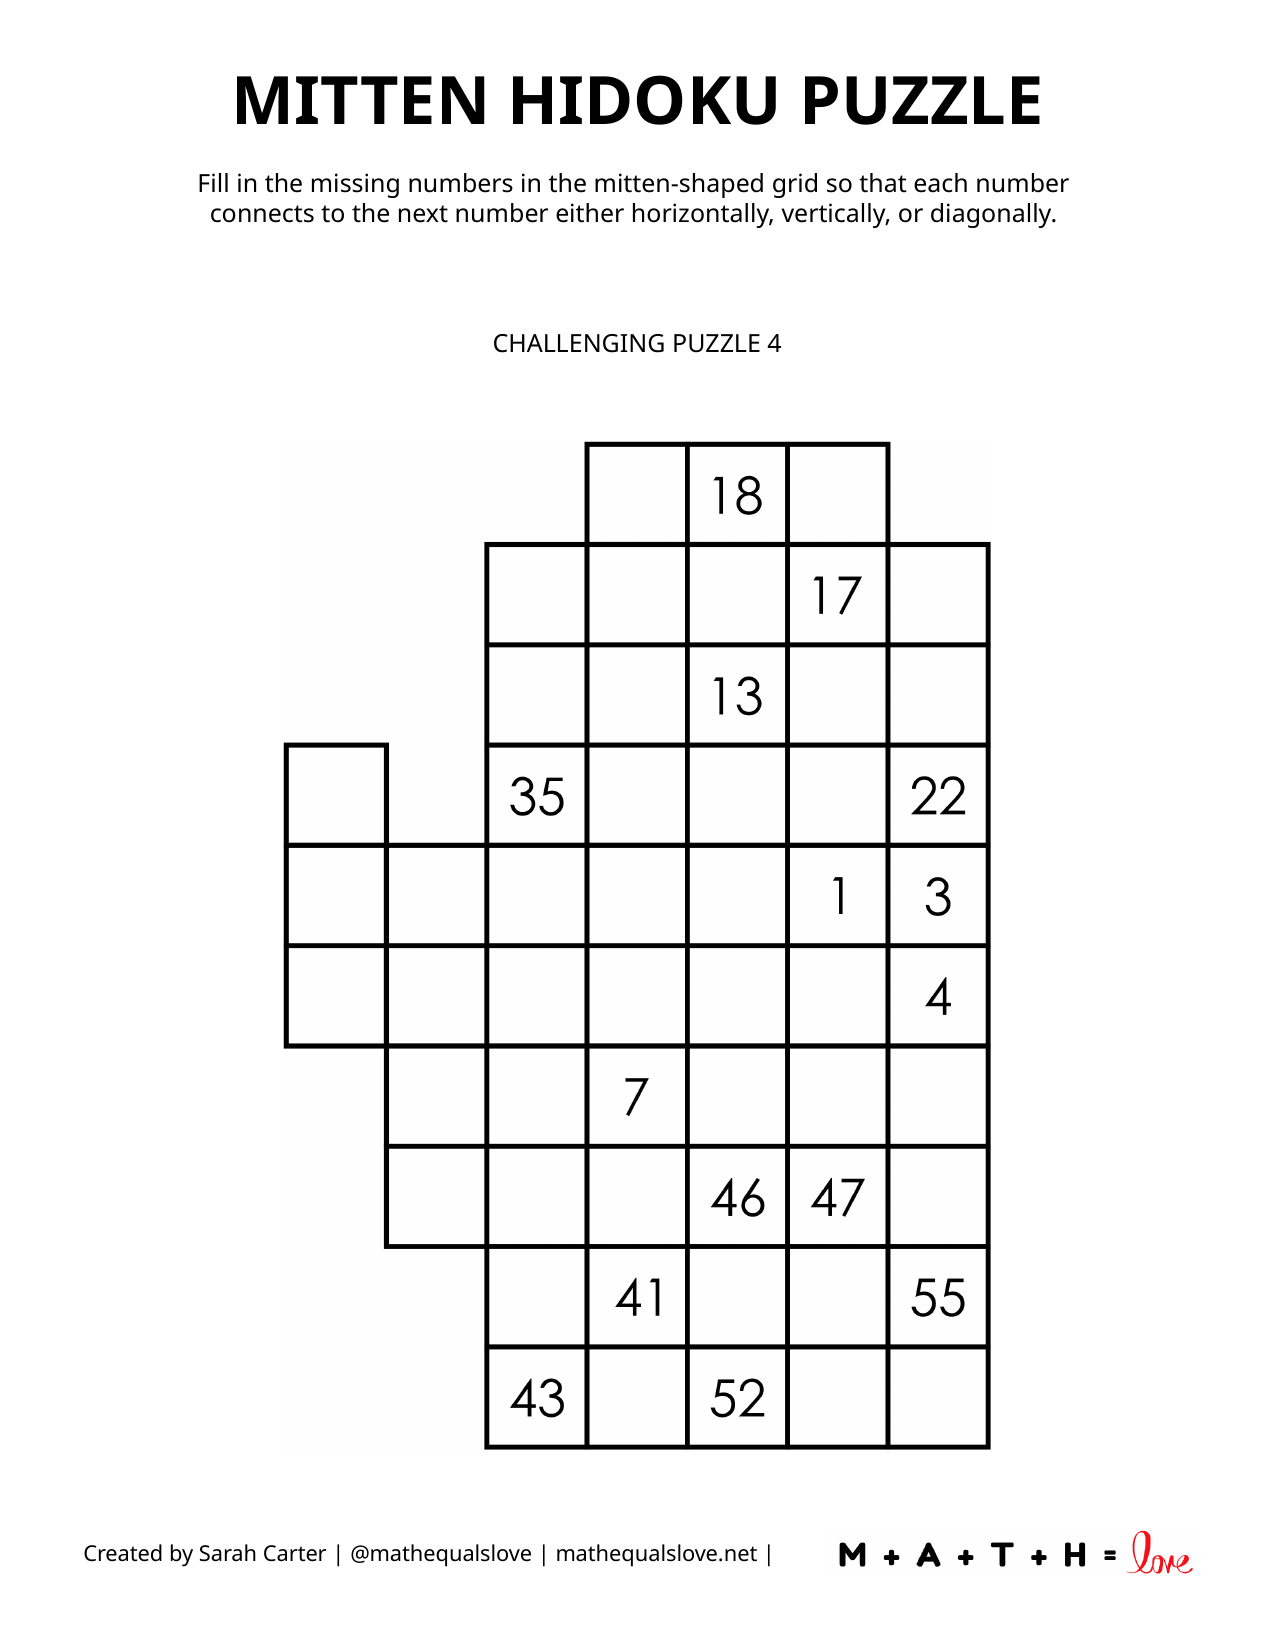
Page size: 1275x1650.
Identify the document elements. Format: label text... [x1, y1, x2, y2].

text_box Fill in the missing numbers in the mitten-shaped grid so that each number connects to the next number either horizontally, vertically, or diagonally. [0, 160, 1275, 235]
text_box CHALLENGING PUZZLE 4 [197, 327, 1077, 378]
picture [280, 439, 994, 1453]
text_box MITTEN HIDOKU PUZZLE [66, 50, 1211, 145]
text_box Created by Sarah Carter | @mathequalslove | mathequalslove.net | [68, 1532, 826, 1574]
picture [826, 1527, 1203, 1579]
